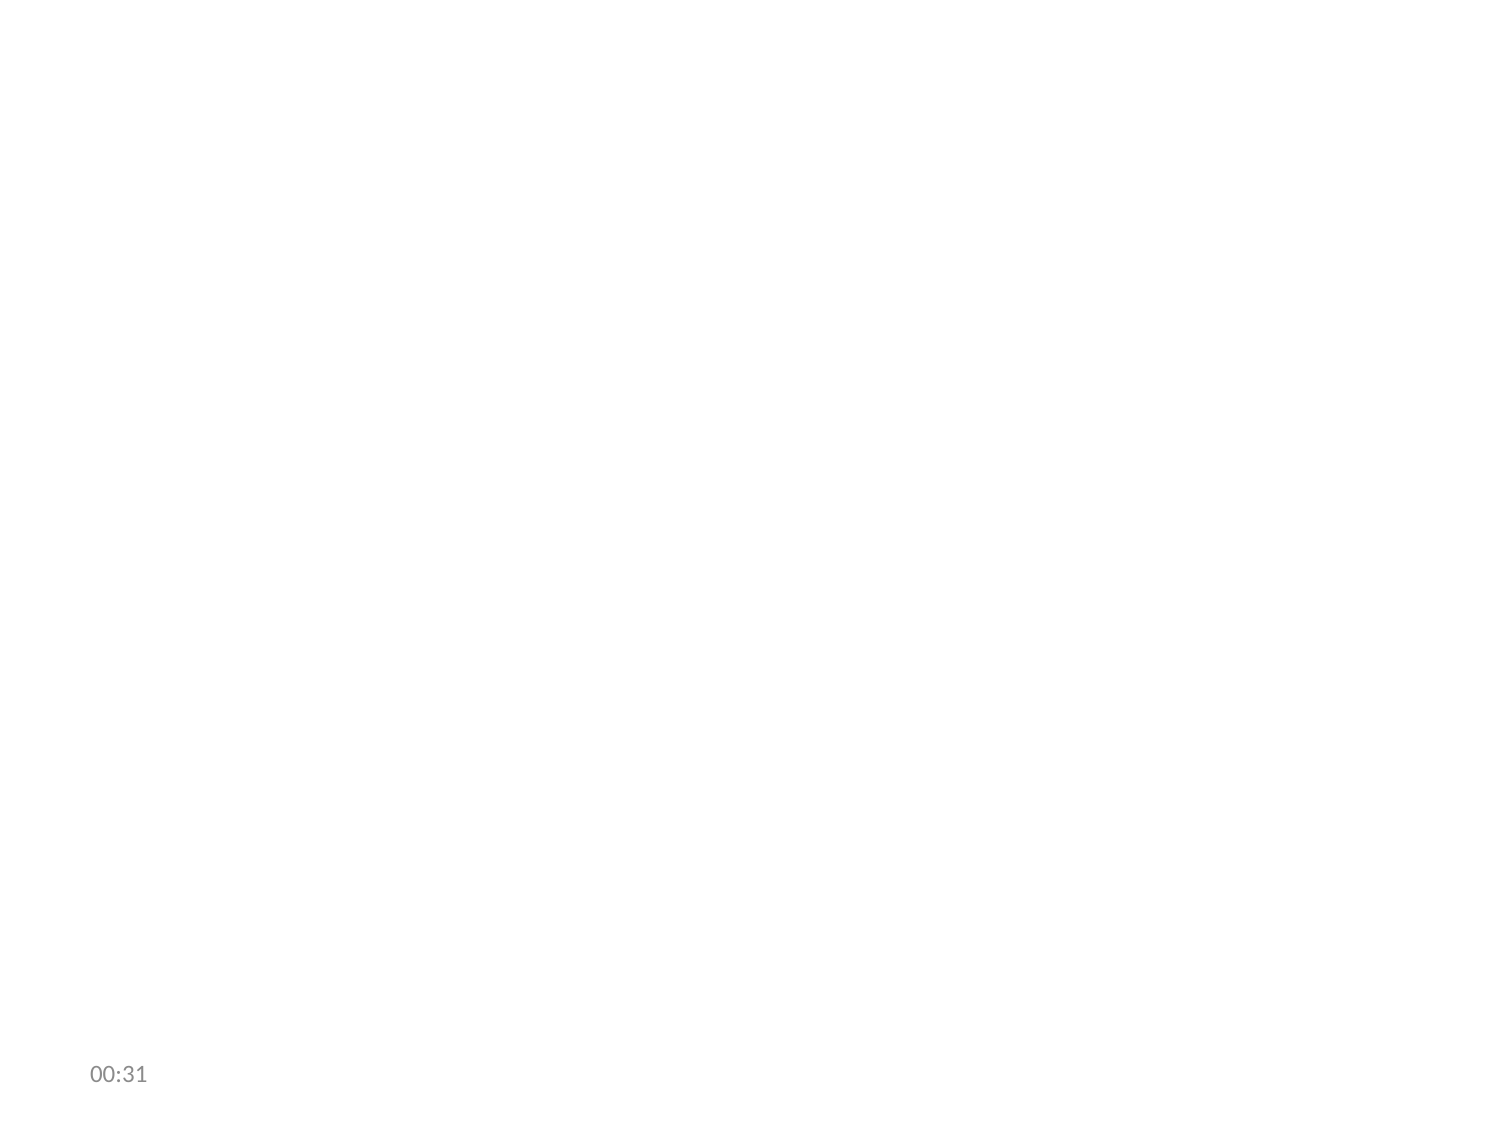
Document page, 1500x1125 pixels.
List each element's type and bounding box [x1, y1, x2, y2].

slide_number [75, 1042, 425, 1103]
